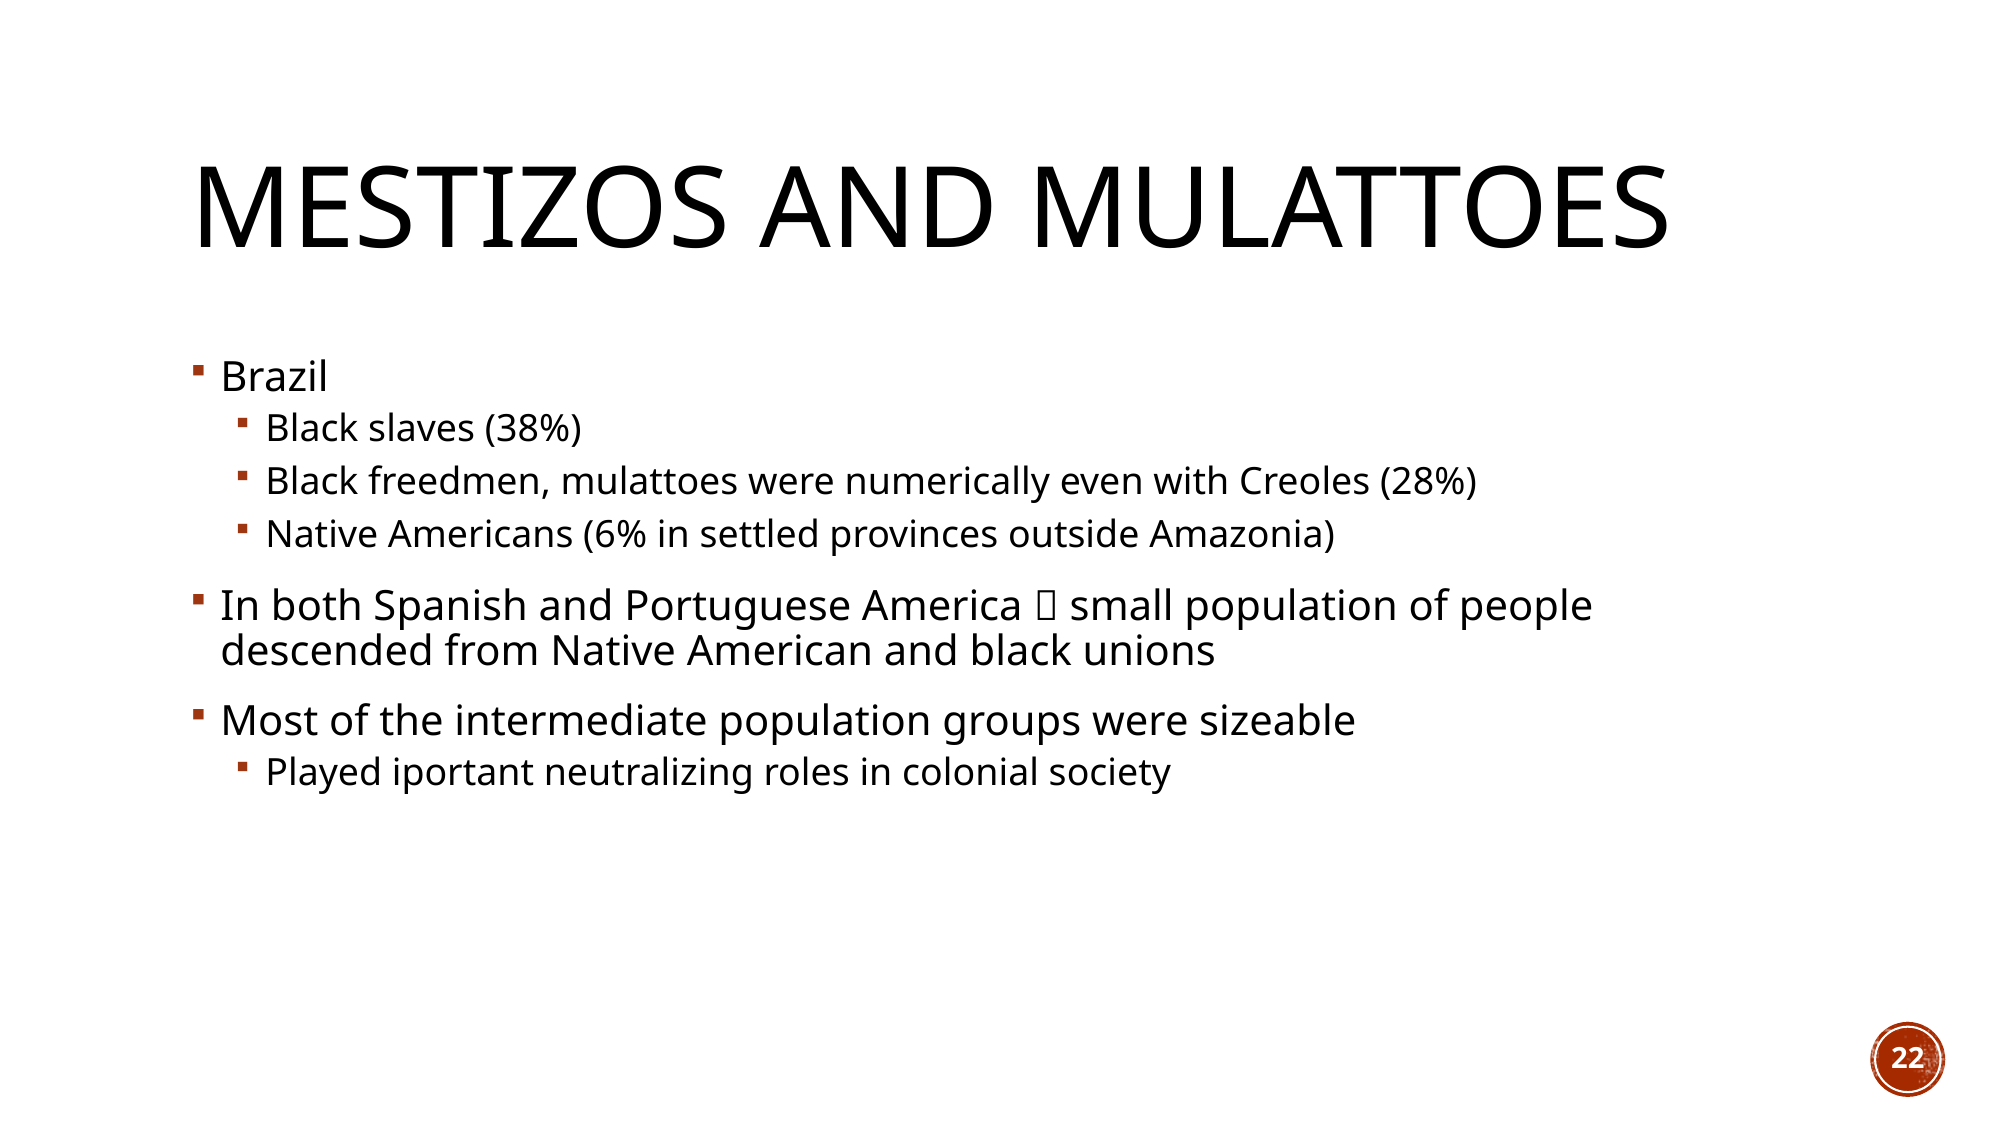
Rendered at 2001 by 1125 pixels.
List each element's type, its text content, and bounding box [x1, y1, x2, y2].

list Brazil Black slaves (38%) Black freedmen, mulattoes were numerically even with Creoles (28%) Native Americans (6% in settled provinces outside Amazonia) In both Spanish and Portuguese America  small population of people descended from Native American and black unions Most of the intermediate population groups were sizeable Played iportant neutralizing roles in colonial society [175, 348, 1826, 1013]
slide_number 22 [1855, 1028, 1961, 1089]
title Mestizos and Mulattoes [175, 79, 1826, 344]
